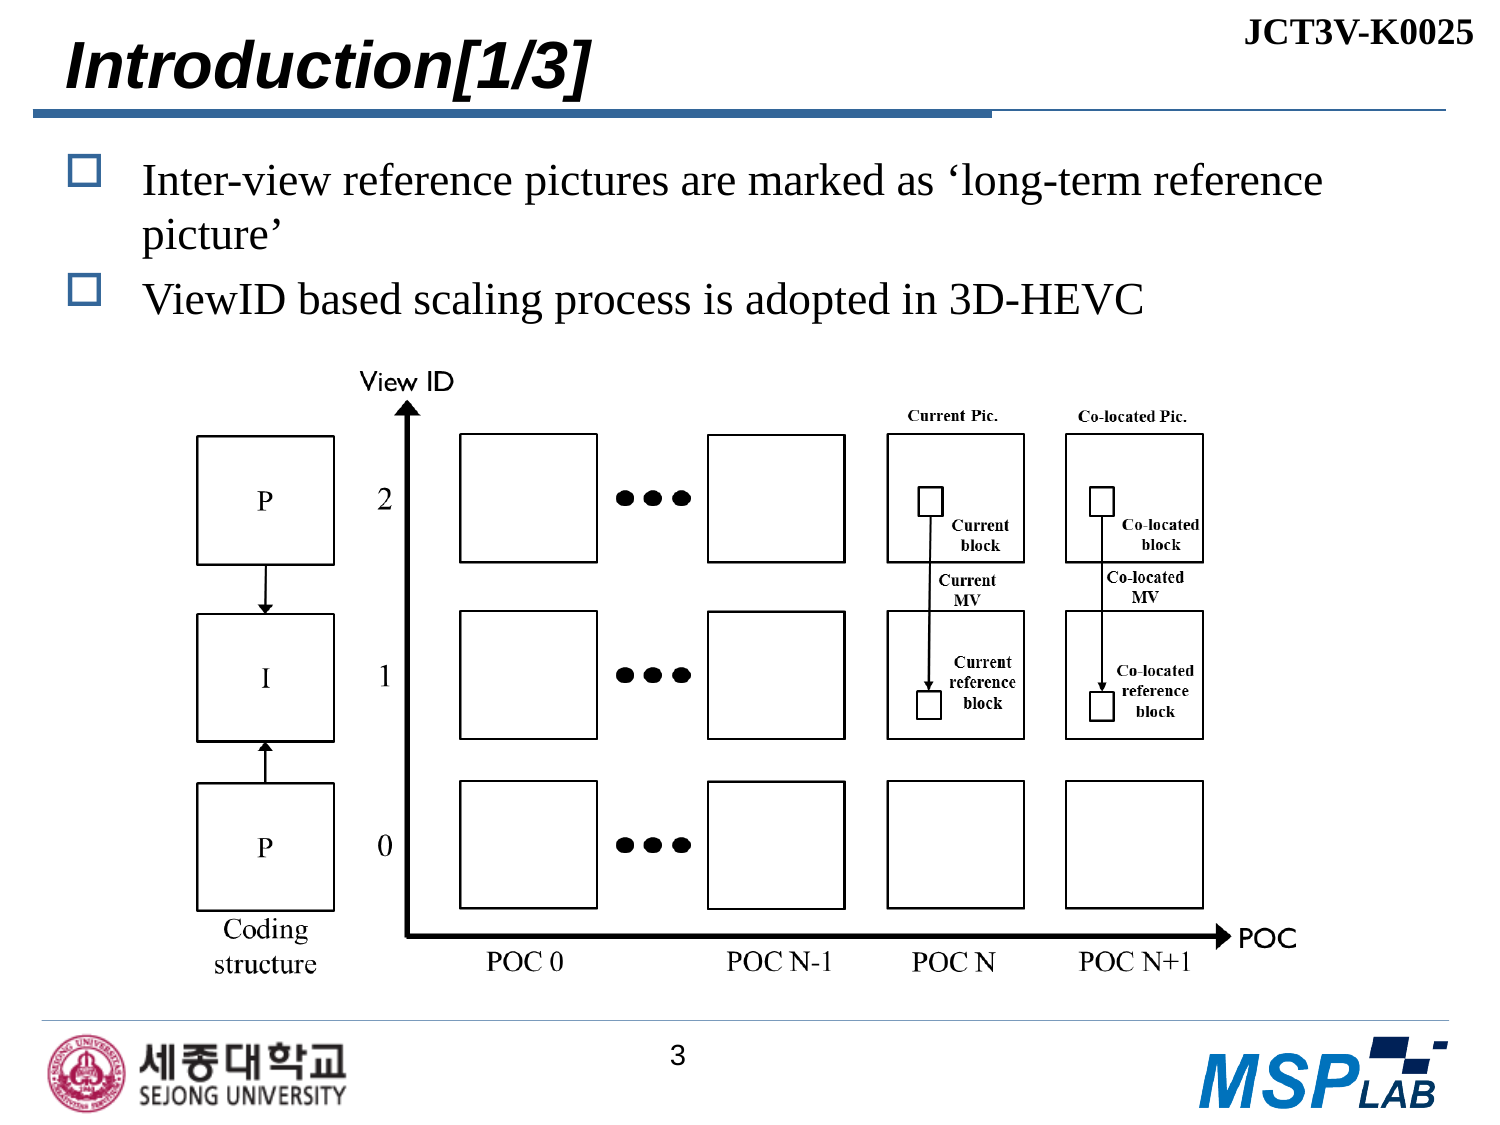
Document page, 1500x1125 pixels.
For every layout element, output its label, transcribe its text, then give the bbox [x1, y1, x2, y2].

picture [192, 353, 1315, 998]
title Introduction[1/3] [50, 14, 1433, 110]
picture [1197, 1034, 1454, 1113]
picture [41, 1030, 353, 1118]
list Inter-view reference pictures are marked as ‘long-term reference picture’ ViewID based scaling process is adopted in 3D-HEVC [49, 141, 1439, 998]
